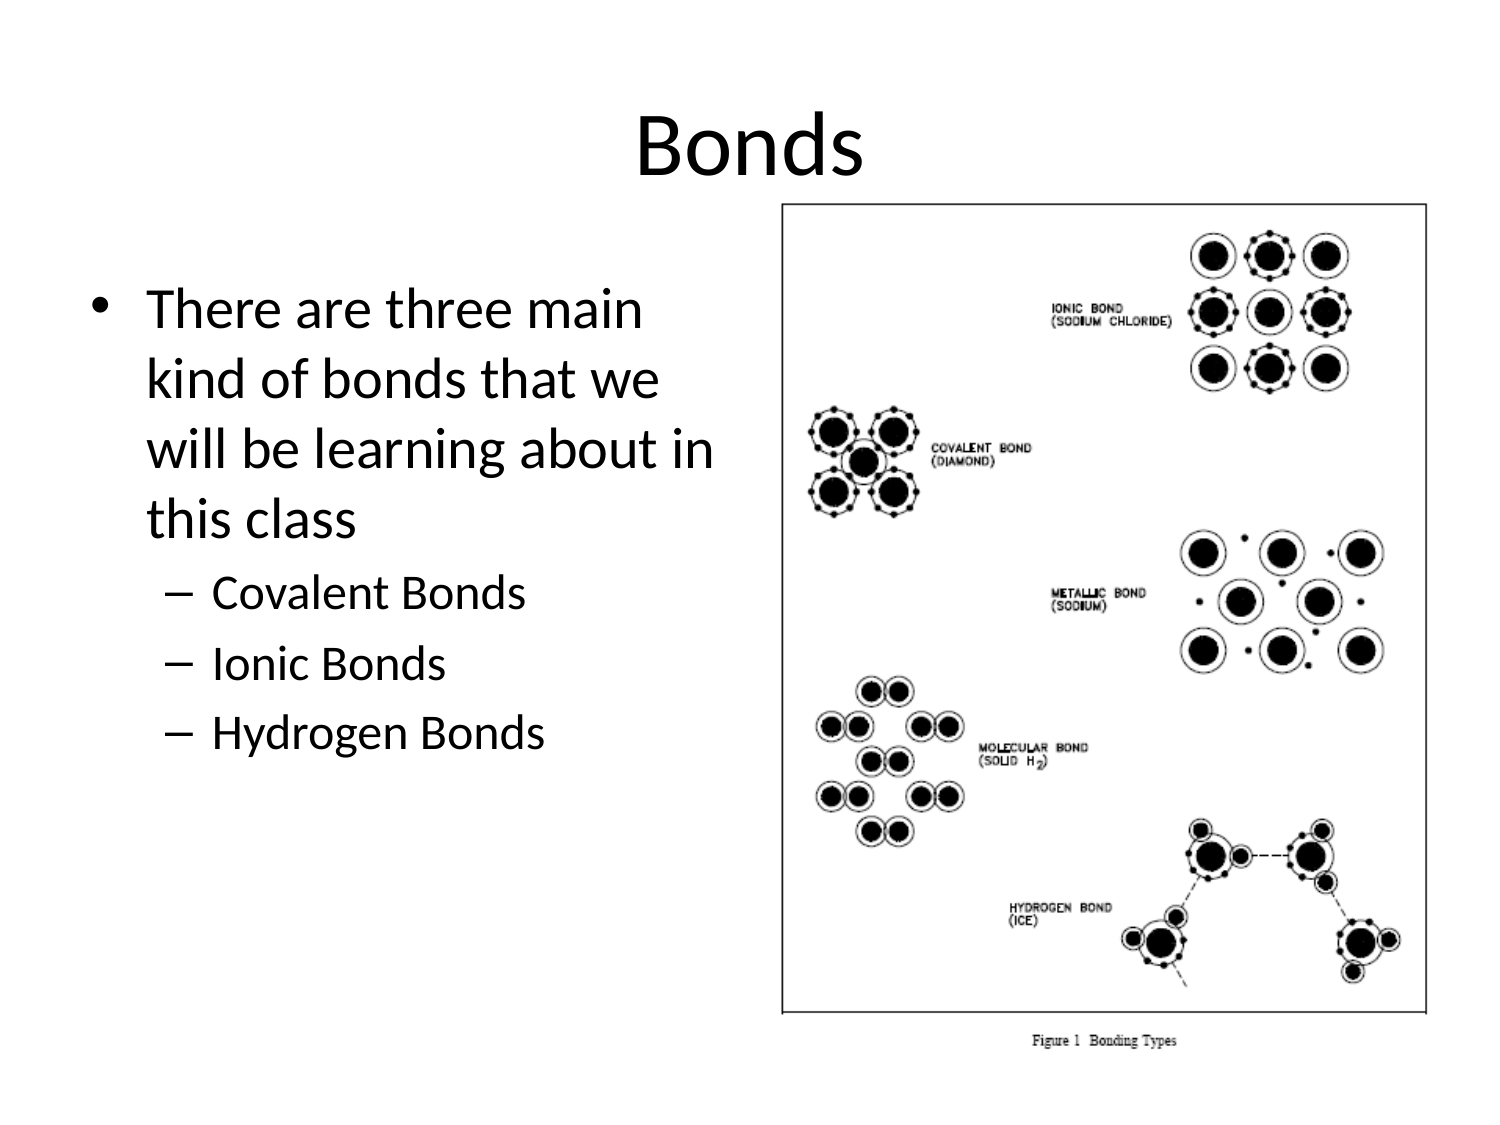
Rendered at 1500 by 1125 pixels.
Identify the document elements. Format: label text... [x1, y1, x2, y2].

list There are three main kind of bonds that we will be learning about in this class Covalent Bonds Ionic Bonds Hydrogen Bonds [75, 262, 738, 1005]
picture [774, 199, 1435, 1071]
title Bonds [75, 45, 1425, 233]
